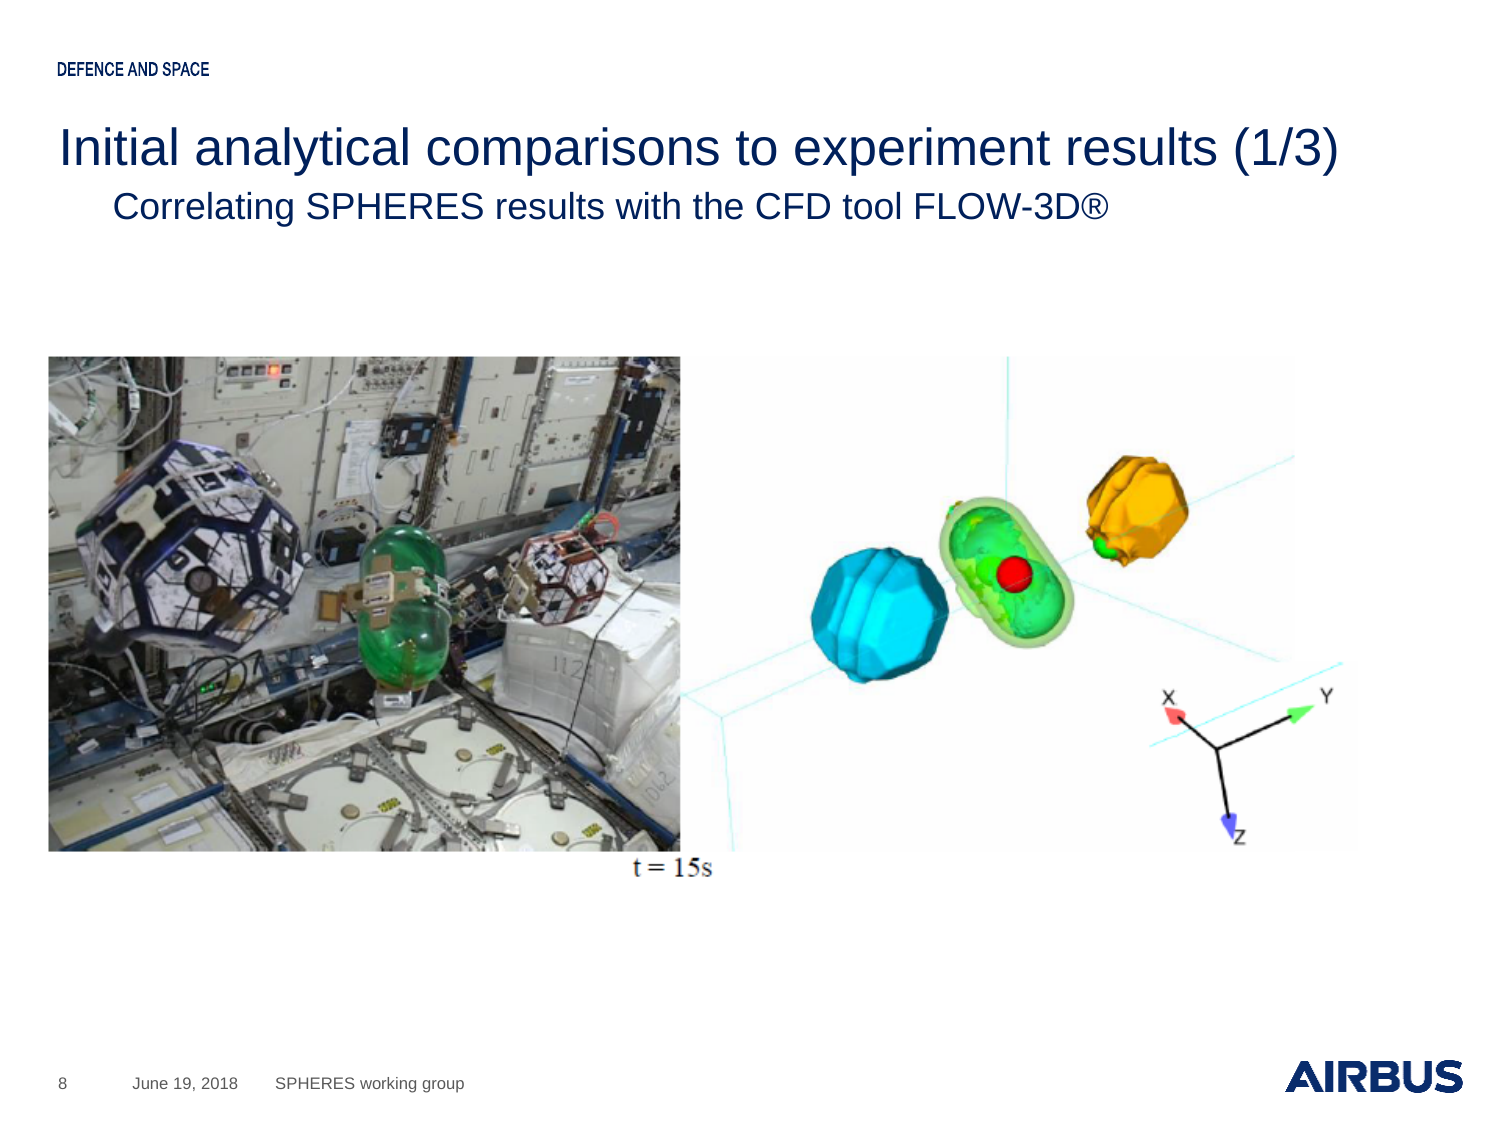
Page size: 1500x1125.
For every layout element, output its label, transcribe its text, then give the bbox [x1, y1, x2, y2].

list Correlating SPHERES results with the CFD tool FLOW-3D® [112, 174, 1350, 238]
picture [1282, 1057, 1465, 1095]
picture [5, 324, 1500, 902]
footer SPHERES working group [275, 1057, 1263, 1093]
title Initial analytical comparisons to experiment results (1/3) [58, 107, 1500, 252]
slide_number 8 [58, 1057, 95, 1093]
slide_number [95, 1057, 239, 1093]
